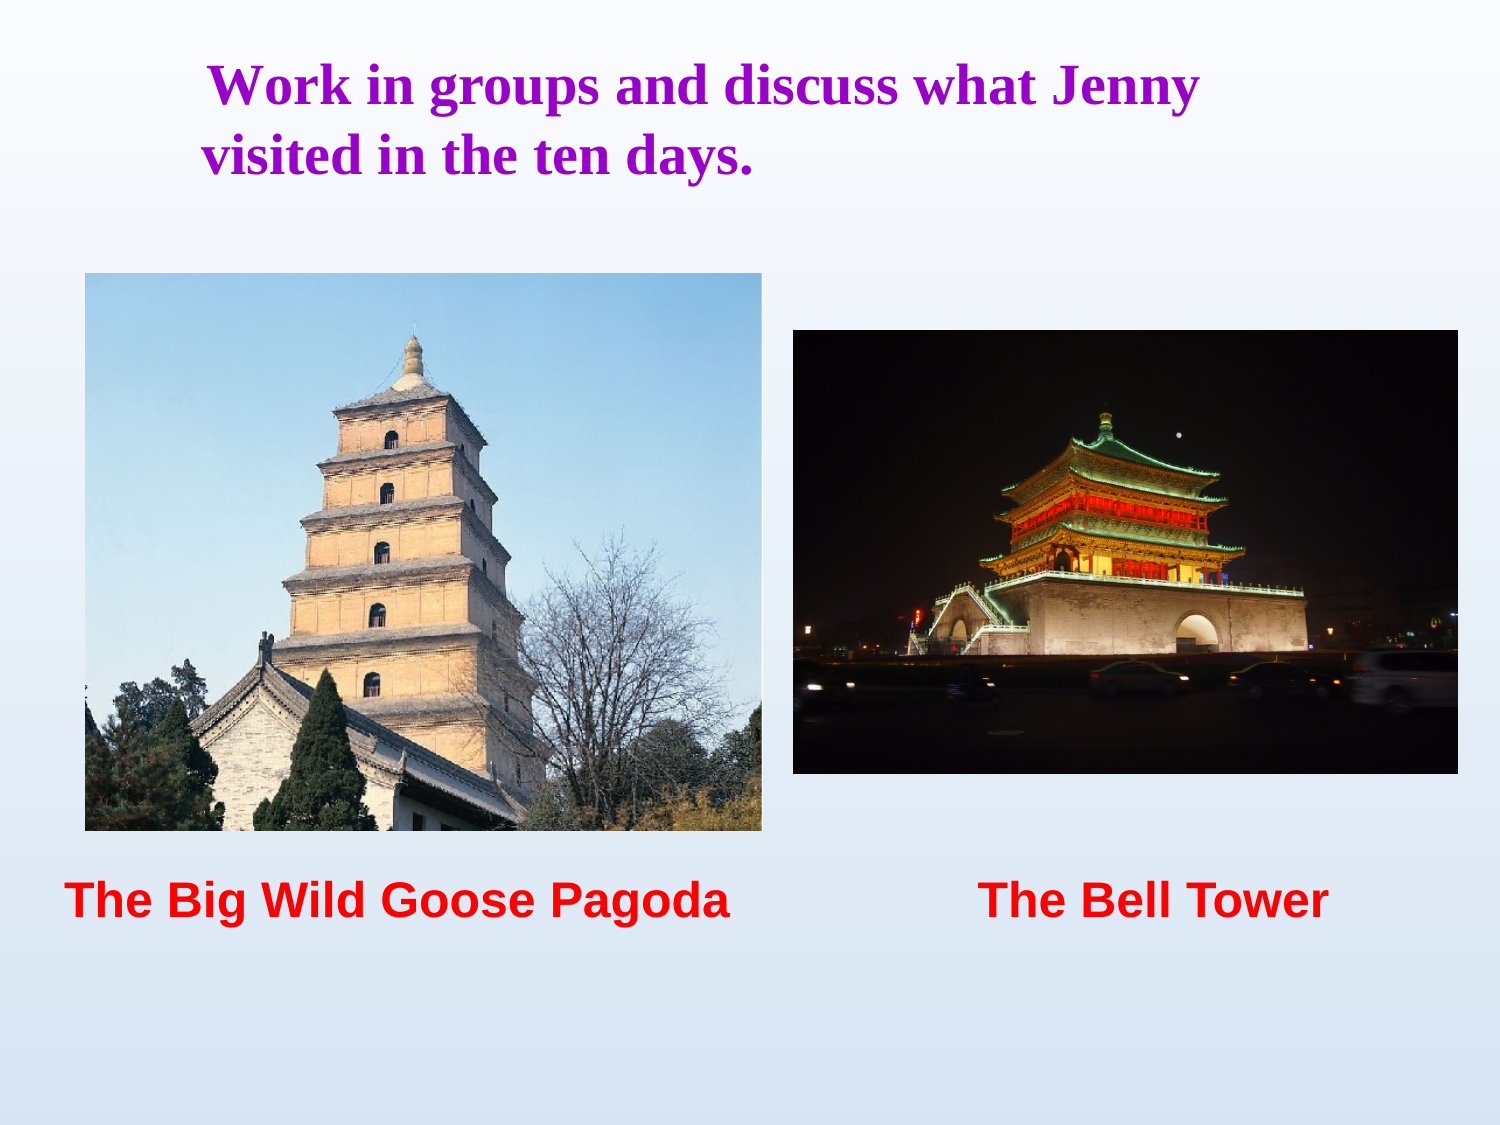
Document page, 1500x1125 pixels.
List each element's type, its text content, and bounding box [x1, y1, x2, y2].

text_box The Bell Tower [962, 860, 1389, 936]
picture [85, 273, 763, 831]
text_box Work in groups and discuss what Jenny visited in the ten days. [186, 39, 1343, 194]
text_box The Big Wild Goose Pagoda [49, 860, 794, 936]
picture [793, 330, 1458, 774]
